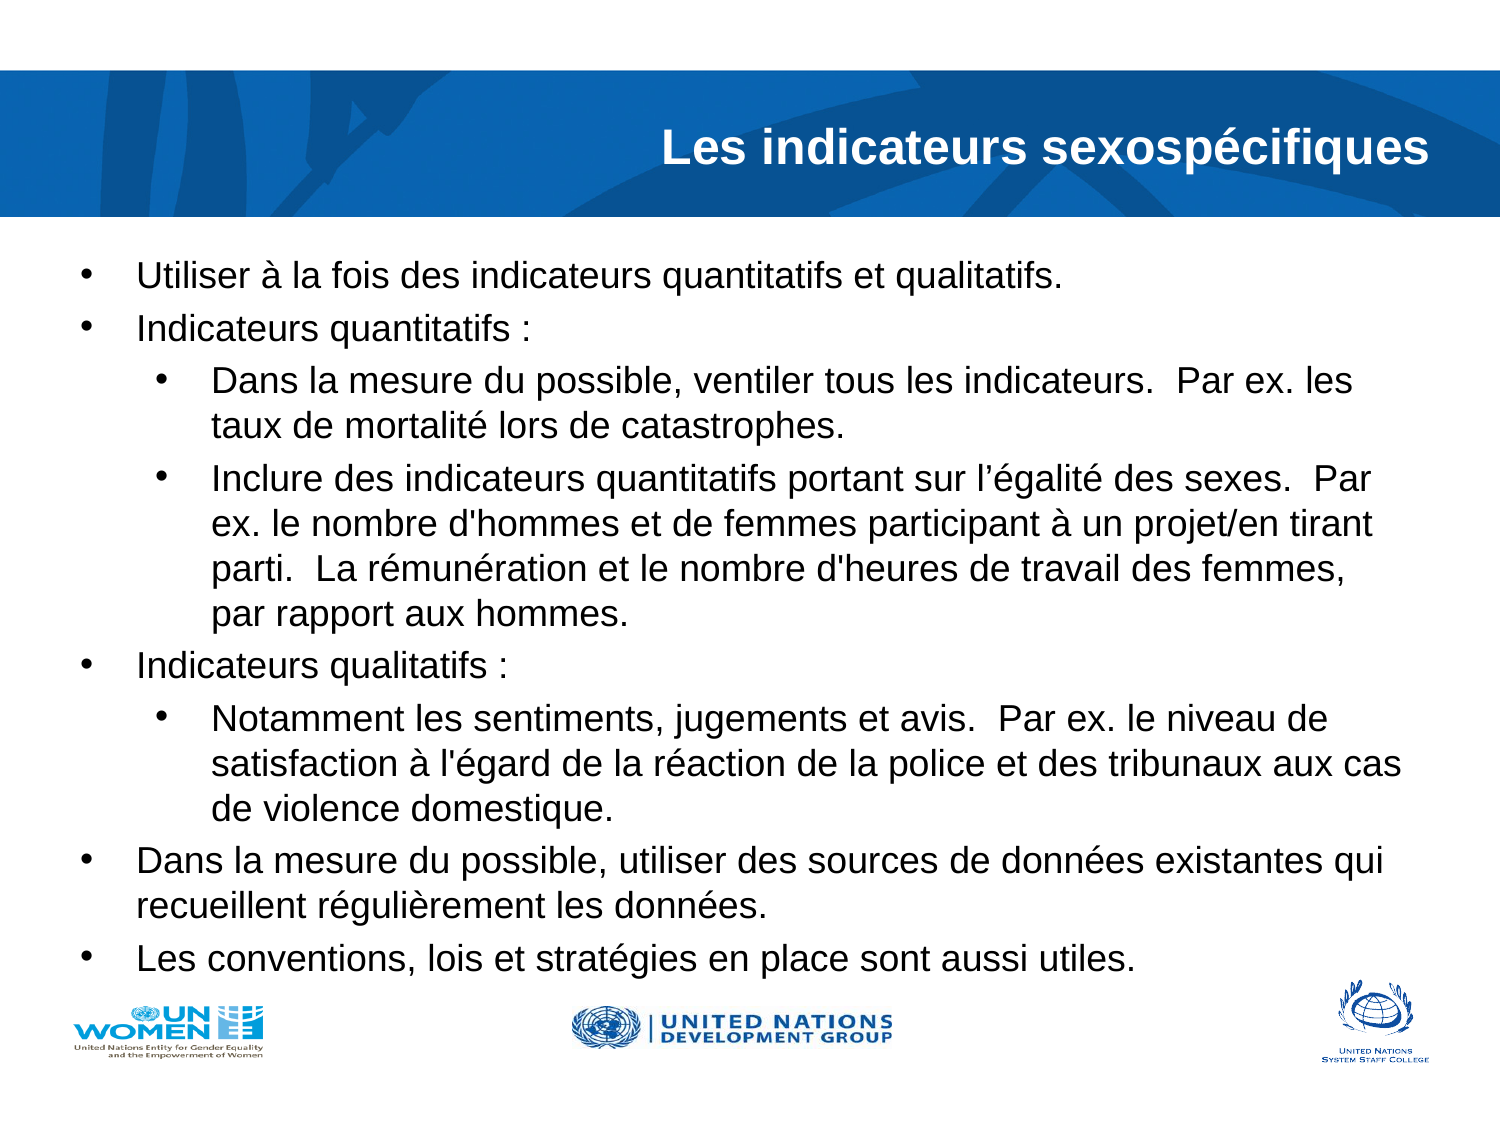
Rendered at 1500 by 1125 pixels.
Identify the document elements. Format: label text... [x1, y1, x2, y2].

title Les indicateurs sexospécifiques [171, 94, 1447, 195]
picture [572, 1006, 892, 1049]
picture [1322, 979, 1429, 1063]
list Utiliser à la fois des indicateurs quantitatifs et qualitatifs. Indicateurs quantitatifs : Dans la mesure du possible, ventiler tous les indicateurs. Par ex. les taux de mortalité lors de catastrophes. Inclure des indicateurs quantitatifs portant sur l’égalité des sexes. Par ex. le nombre d'hommes et de femmes participant à un projet/en tirant parti. La rémunération et le nombre d'heures de travail des femmes, par rapport aux hommes. Indicateurs qualitatifs : Notamment les sentiments, jugements et avis. Par ex. le niveau de satisfaction à l'égard de la réaction de la police et des tribunaux aux cas de violence domestique. Dans la mesure du possible, utiliser des sources de données existantes qui recueillent régulièrement les données. Les conventions, lois et stratégies en place sont aussi utiles. [64, 243, 1424, 976]
picture [0, 70, 1500, 217]
picture [194, 1006, 204, 1013]
picture [170, 1006, 179, 1018]
picture [73, 1006, 263, 1059]
